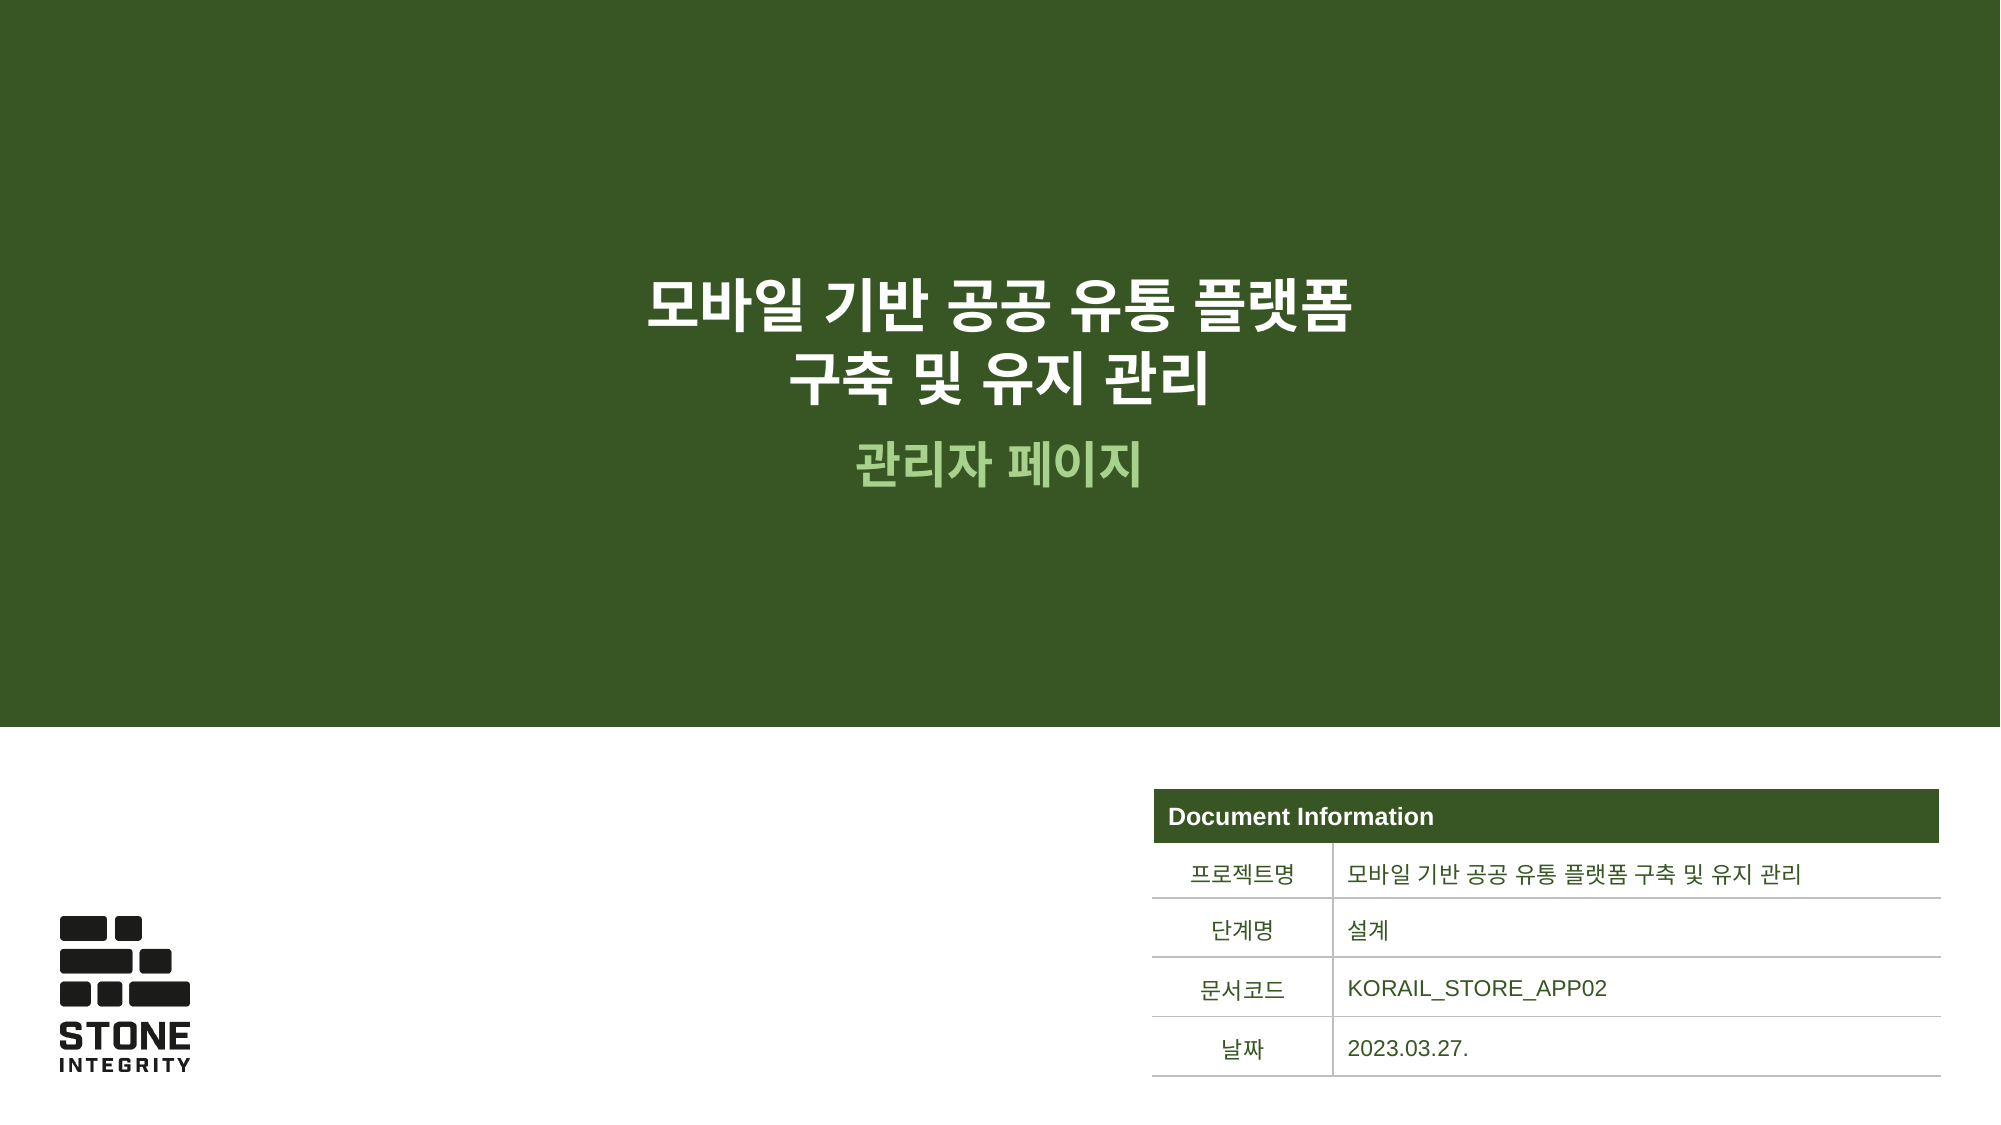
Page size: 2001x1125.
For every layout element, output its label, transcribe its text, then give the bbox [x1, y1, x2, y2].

table_cell KORAIL_STORE_APP02 [1334, 958, 1939, 1016]
table_cell 설계 [1334, 899, 1939, 956]
table_cell 모바일 기반 공공 유통 플랫폼 구축 및 유지 관리 [1334, 848, 1939, 897]
table_cell 단계명 [1154, 899, 1332, 956]
picture [60, 916, 190, 1072]
text_box 관리자 페이지 [811, 426, 1189, 501]
table_cell 2023.03.27. [1334, 1017, 1939, 1075]
text_box [0, 0, 2000, 728]
table_cell 프로젝트명 [1154, 848, 1332, 897]
table_cell 문서코드 [1154, 958, 1332, 1016]
table_cell 날짜 [1154, 1017, 1332, 1075]
table_header Document Information [1154, 789, 1939, 843]
text_box 모바일 기반 공공 유통 플랫폼 구축 및 유지 관리 [581, 239, 1419, 420]
